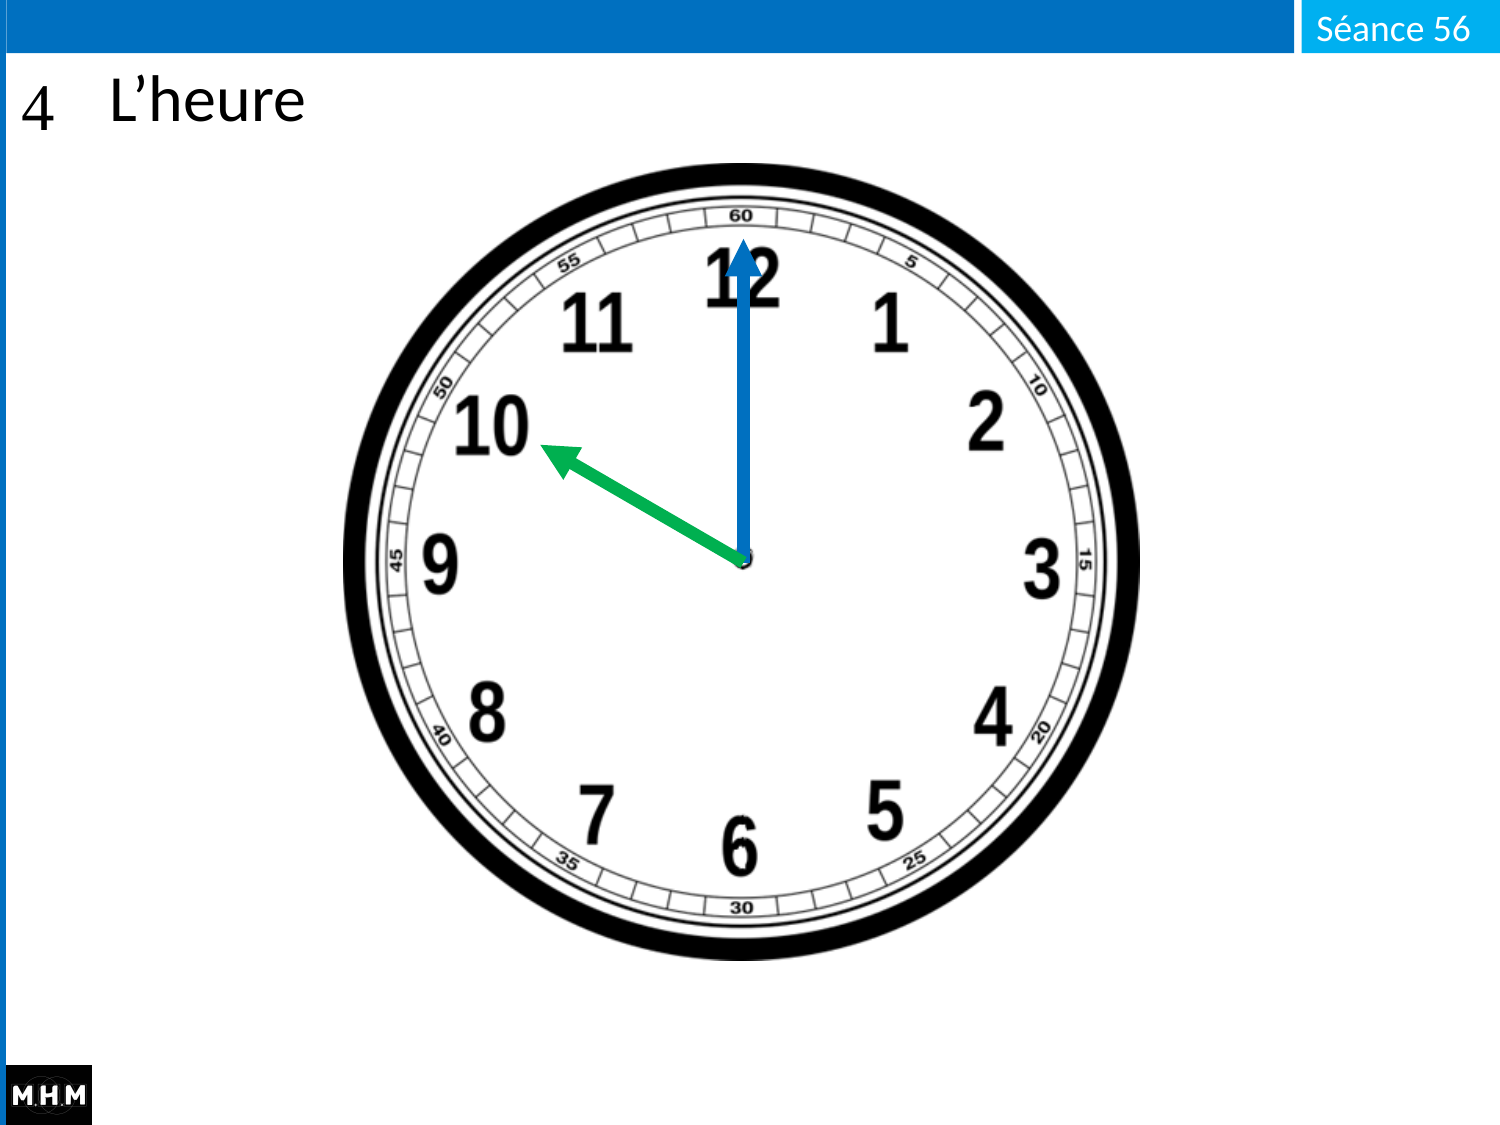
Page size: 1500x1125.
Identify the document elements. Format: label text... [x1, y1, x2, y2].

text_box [540, 444, 744, 563]
picture [343, 163, 1140, 961]
picture [6, 1065, 92, 1125]
title L’heure [94, 57, 1389, 144]
